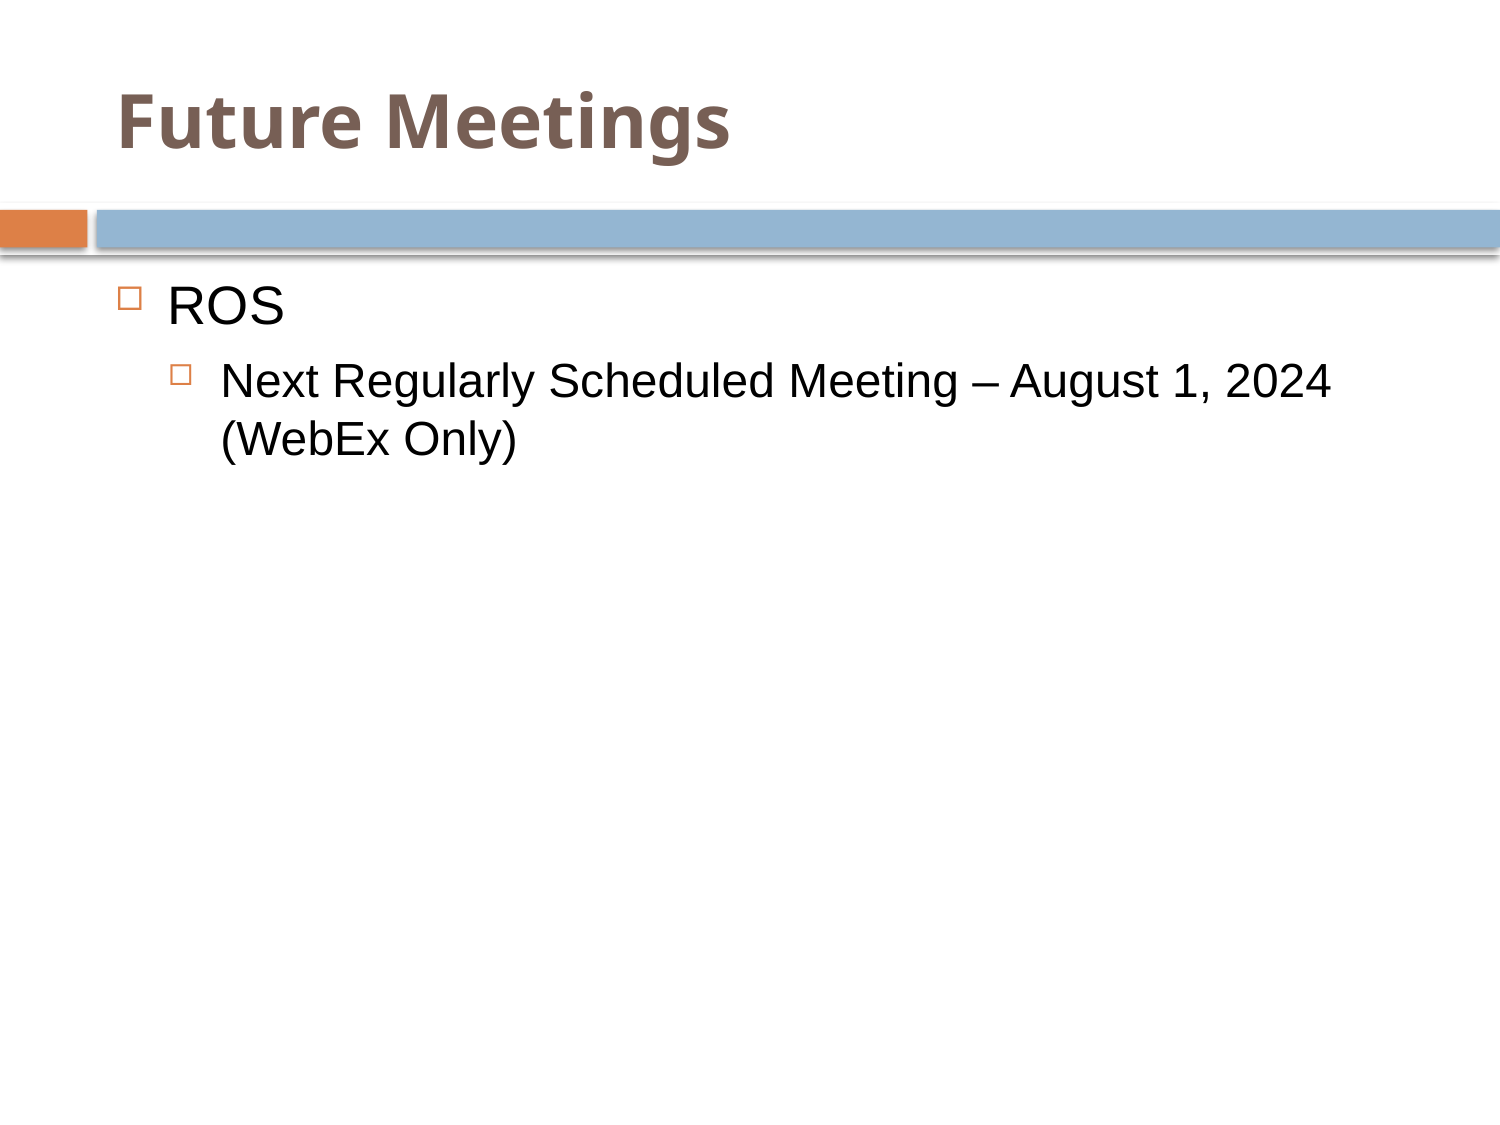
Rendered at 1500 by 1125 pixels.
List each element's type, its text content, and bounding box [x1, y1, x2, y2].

list ROS Next Regularly Scheduled Meeting – August 1, 2024 (WebEx Only) [100, 262, 1439, 1001]
title Future Meetings [100, 37, 1439, 201]
